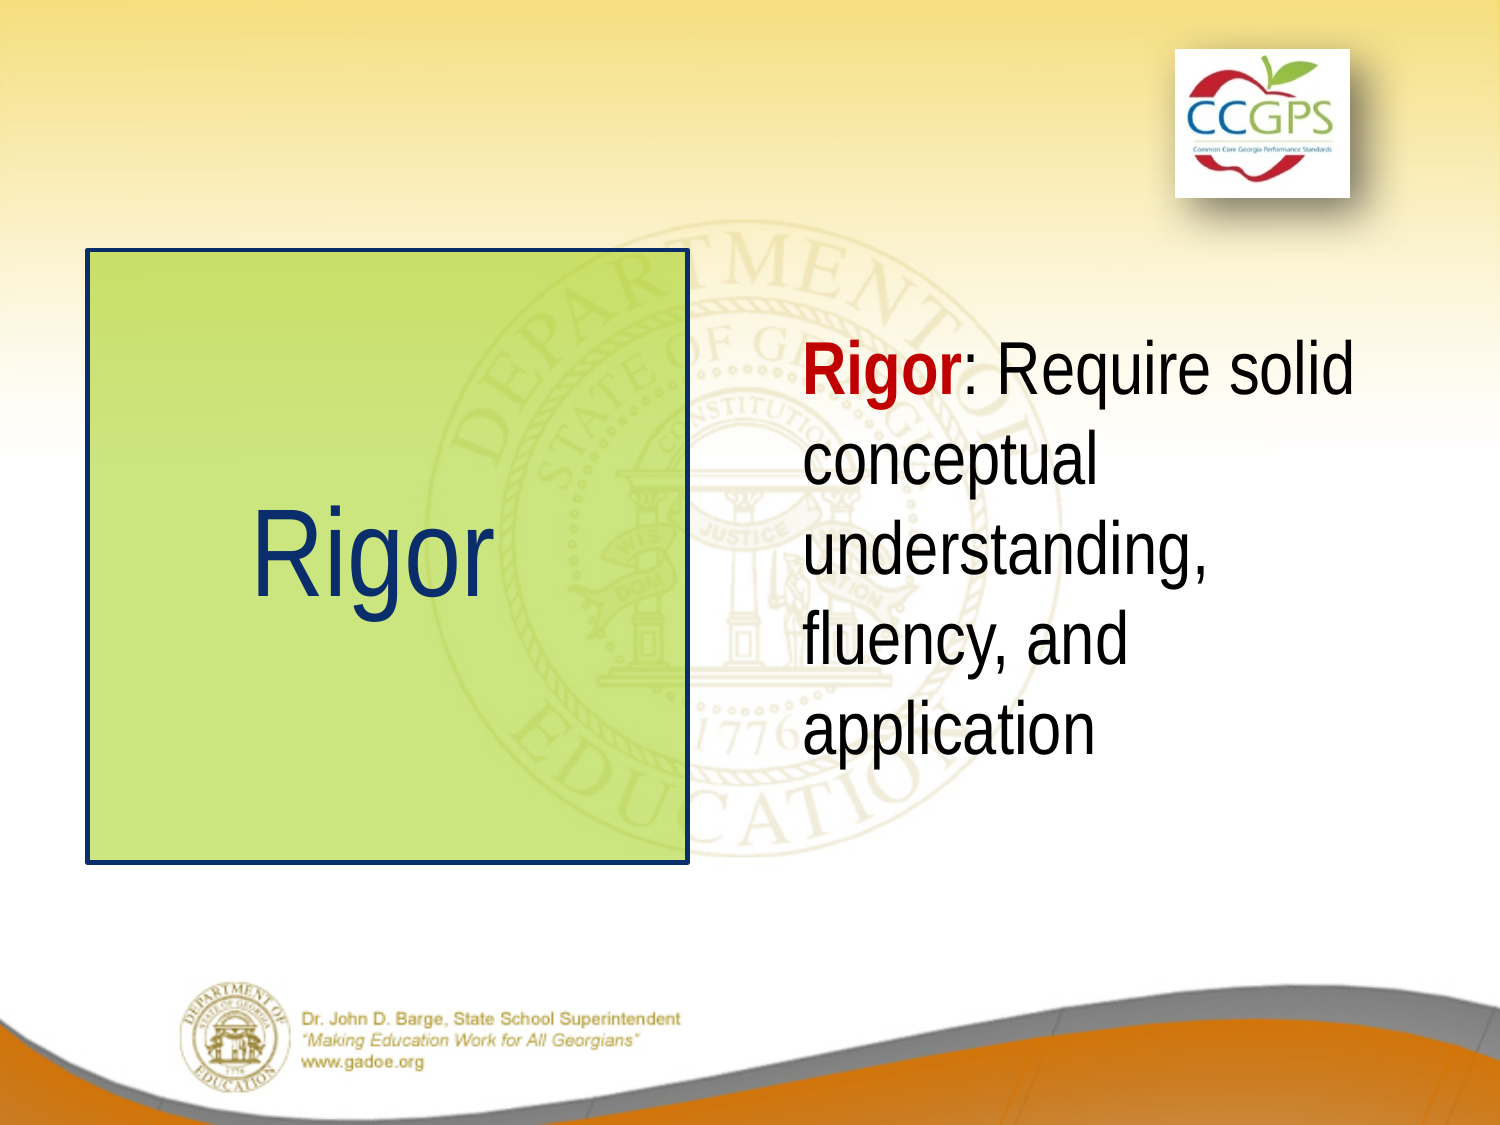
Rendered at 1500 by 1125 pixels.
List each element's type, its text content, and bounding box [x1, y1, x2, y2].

text_box Rigor: Require solid conceptual understanding, fluency, and application [787, 312, 1375, 868]
picture [0, 0, 1500, 1125]
list Rigor [87, 249, 688, 863]
